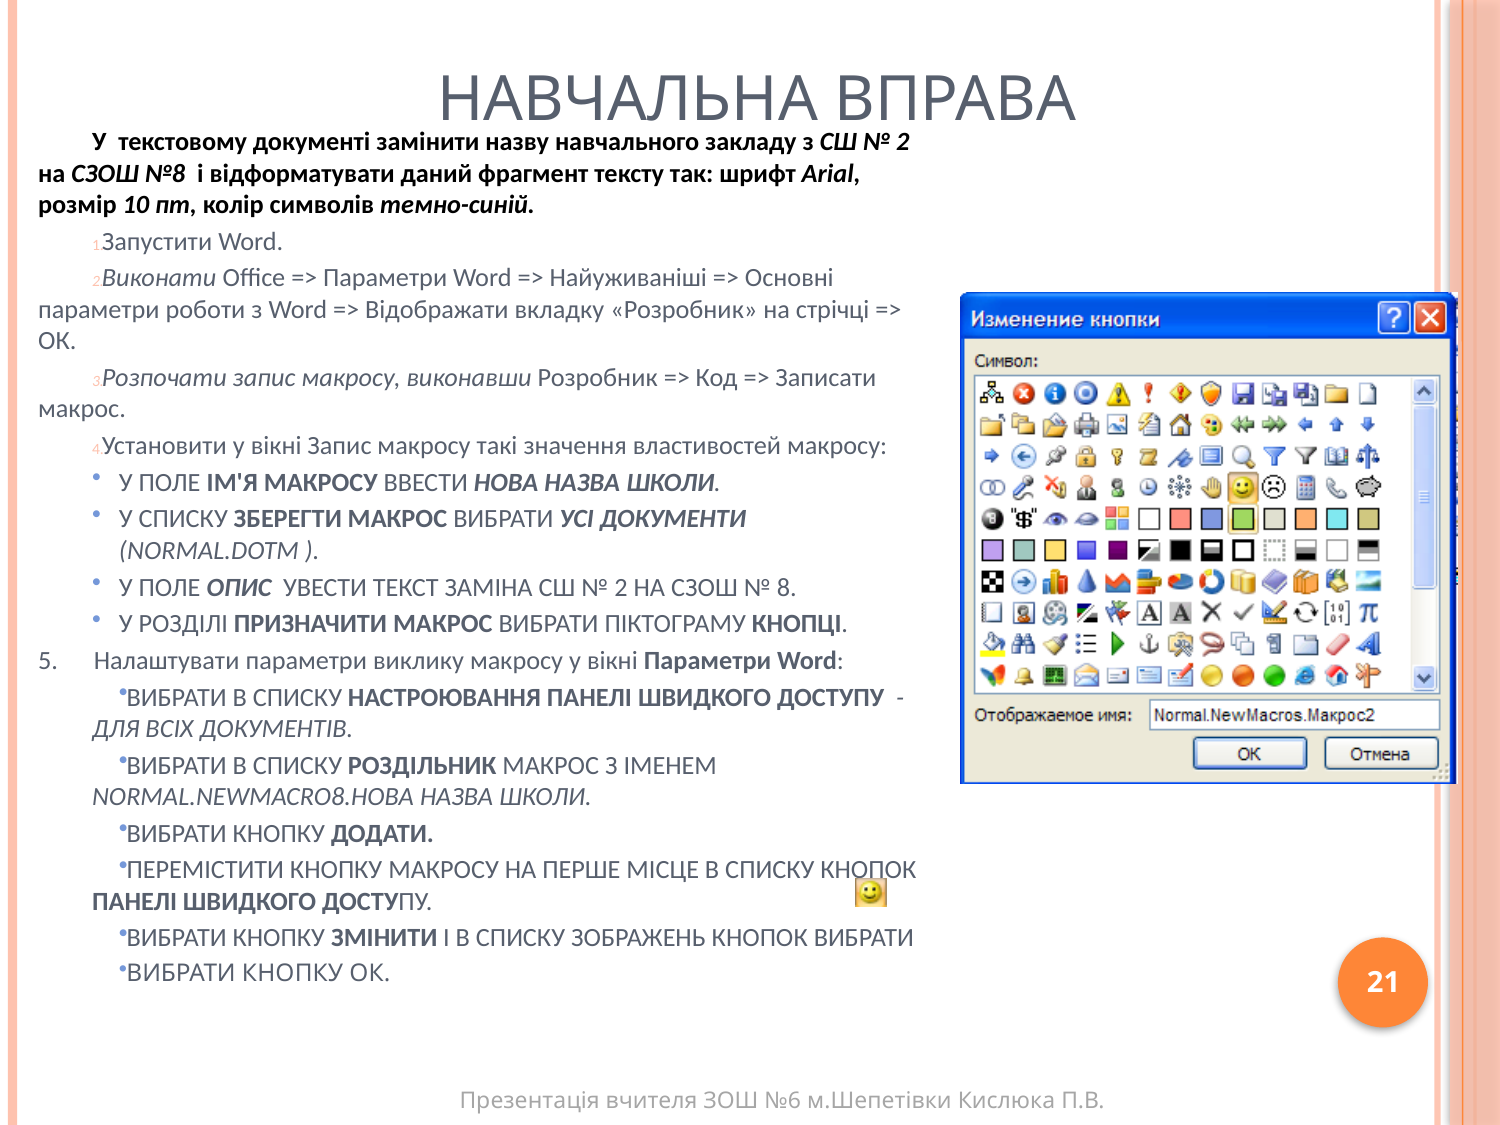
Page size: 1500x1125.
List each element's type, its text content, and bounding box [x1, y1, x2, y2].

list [960, 292, 1459, 785]
title Навчальна вправа [82, 0, 1432, 141]
text_box Презентація вчителя ЗОШ №6 м.Шепетівки Кислюка П.В. [339, 1078, 1225, 1125]
picture [854, 878, 888, 908]
slide_number 21 [1333, 940, 1434, 1027]
list У текстовому документі замінити назву навчального закладу з СШ № 2 на СЗОШ №8 і відформатувати даний фрагмент тексту так: шрифт Аrіаl, розмір 10 пт, колір символів темно-синій. Запустити Word. Виконати Office => Параметри Word => Найуживаніші => Основні параметри роботи з Word => Відображати вкладку «Розробник» на стрічці => ОК. Розпочати запис макросу, виконавши Розробник => Код => Записати макрос. Установити у вікні Запис макросу такі значення властивостей макросу: У поле Ім'я макросу ввести Нова назва школи. У списку Зберегти макрос вибрати Усі документи (Normal.dotm ). У поле Опис увести текст Заміна СШ № 2 на СЗОШ № 8. У розділі Призначити макрос вибрати піктограму кнопці. 5. Налаштувати параметри виклику макросу у вікні Параметри Word: Вибрати в списку Настроювання панелі швидкого доступу - Для всіх документів. Вибрати в списку Роздільник макрос з іменем Normal.NewMacro8.Hoвa назва школи. Вибрати кнопку Додати. Перемістити кнопку макросу на перше місце в списку кнопок Панелі швидкого доступу. Вибрати кнопку Змінити і в списку зображень кнопок вибрати Вибрати кнопку ОК. [23, 117, 938, 1008]
